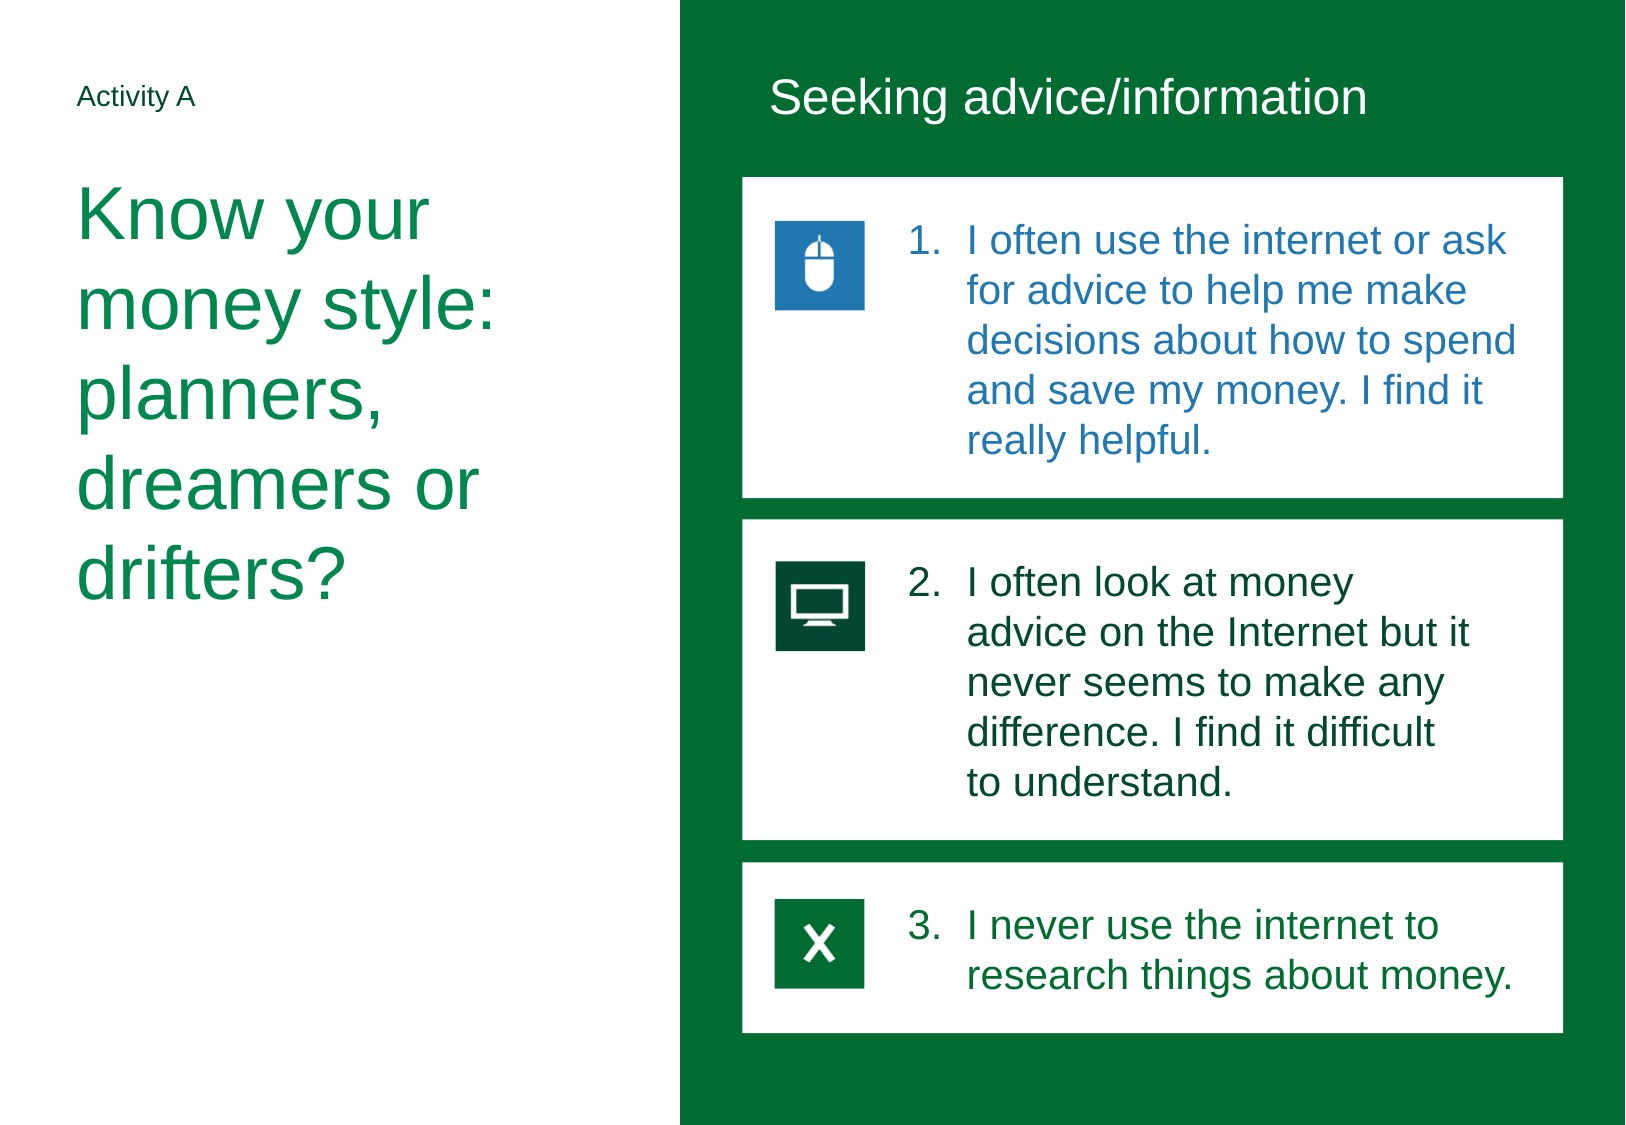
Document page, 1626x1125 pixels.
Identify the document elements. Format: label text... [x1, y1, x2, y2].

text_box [741, 862, 1564, 1036]
title Activity A Know your money style: planners, dreamers or drifters? [76, 76, 647, 615]
text_box Seeking advice/information [680, 0, 1625, 1125]
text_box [741, 176, 1564, 502]
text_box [741, 519, 1564, 844]
